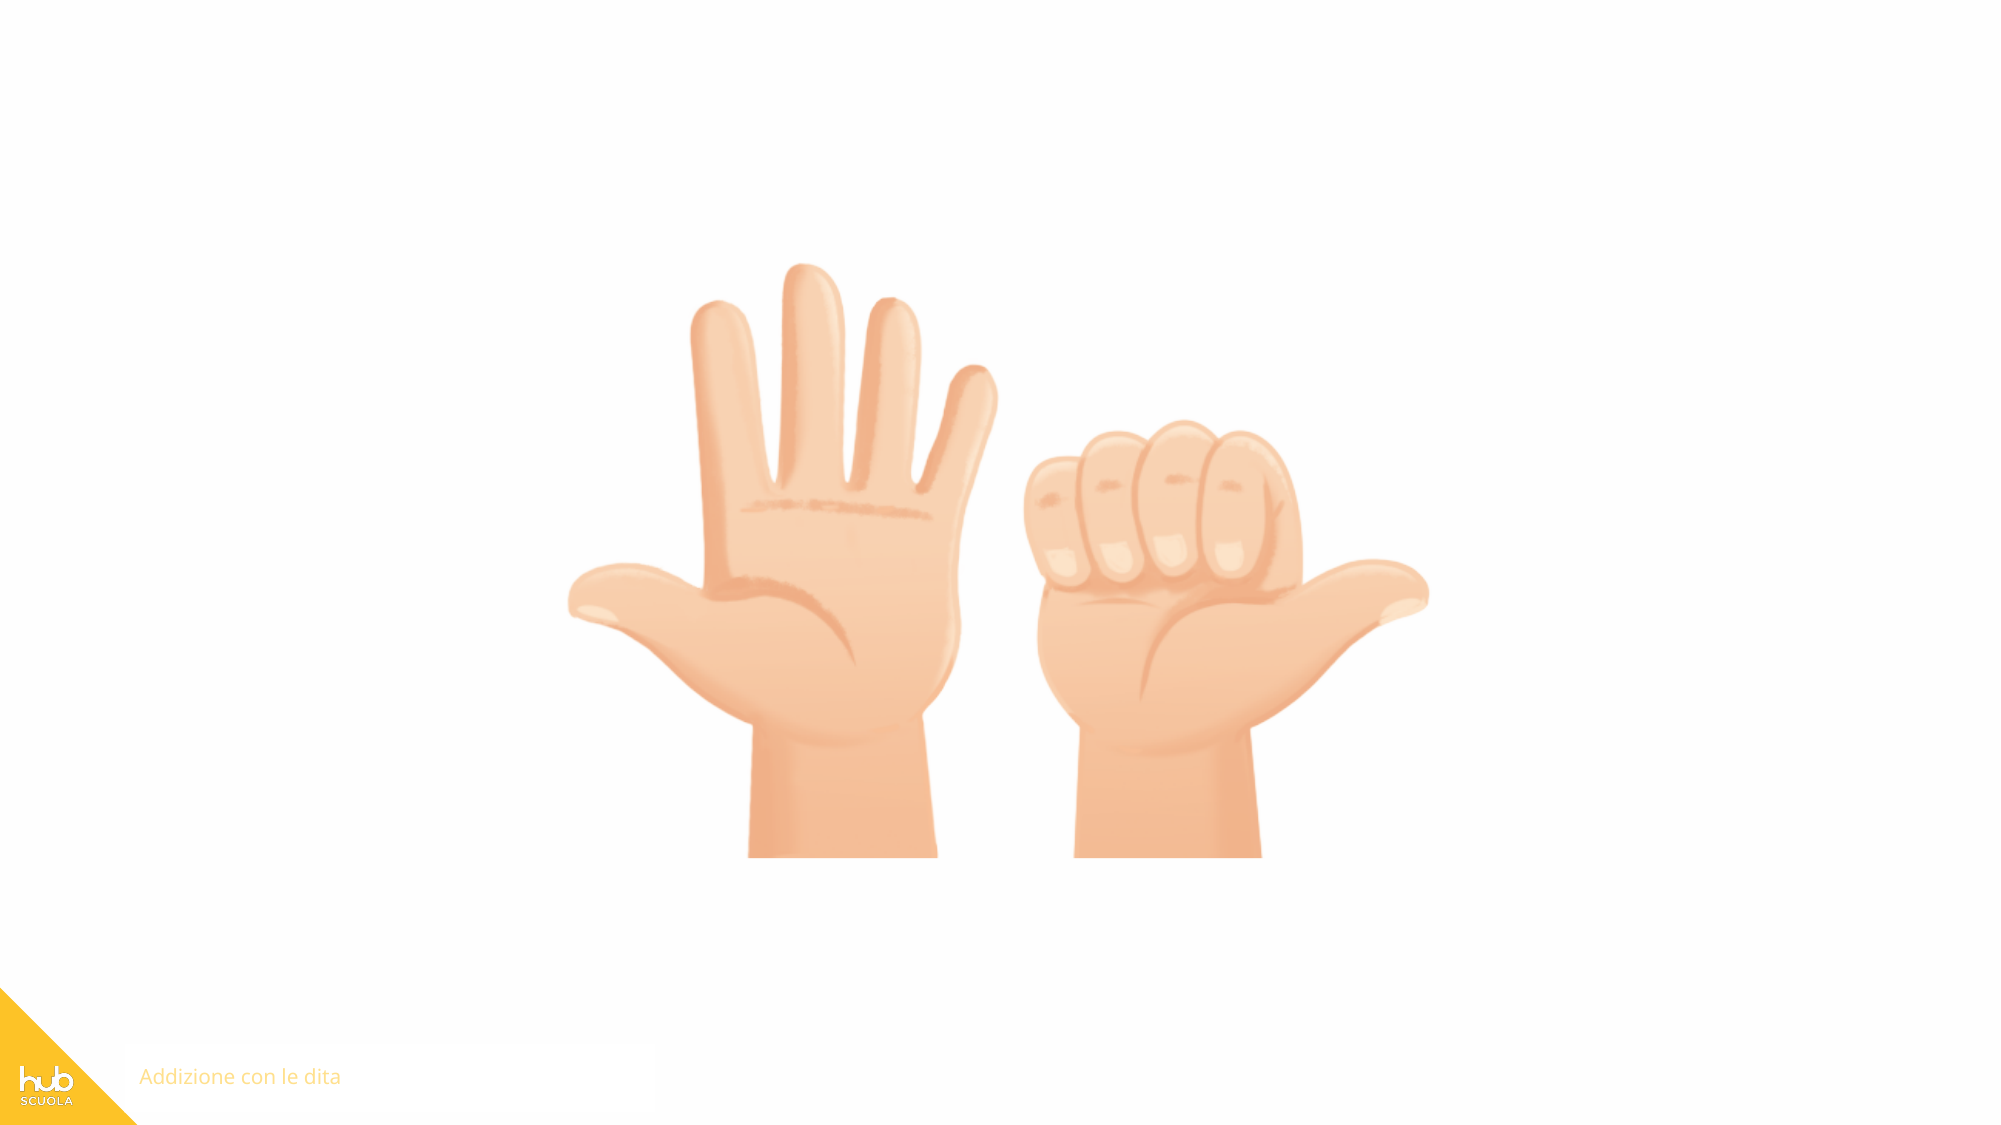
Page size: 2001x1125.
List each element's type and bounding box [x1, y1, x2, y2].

picture [20, 1066, 74, 1106]
picture [566, 261, 1434, 864]
